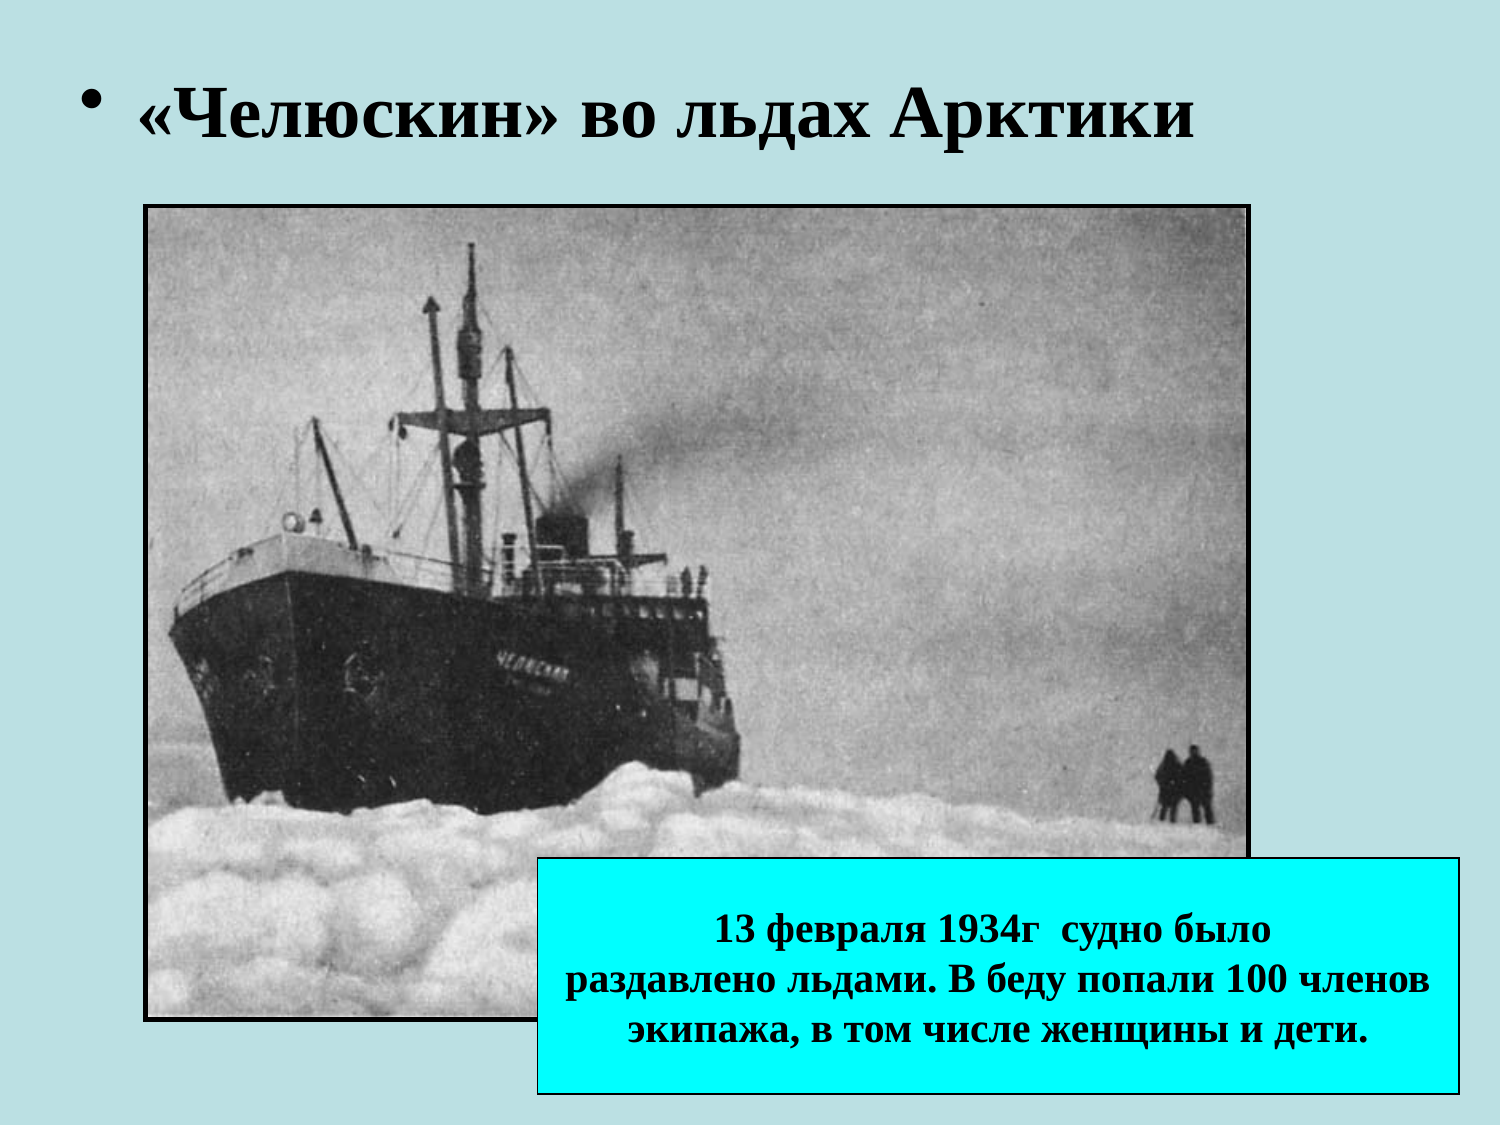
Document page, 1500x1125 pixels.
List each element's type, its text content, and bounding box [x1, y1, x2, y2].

text_box 13 февраля 1934г судно было раздавлено льдами. В беду попали 100 членов экипажа, в том числе женщины и дети. [537, 857, 1459, 1094]
picture [147, 207, 1247, 1018]
list «Челюскин» во льдах Арктики [64, 54, 1416, 221]
